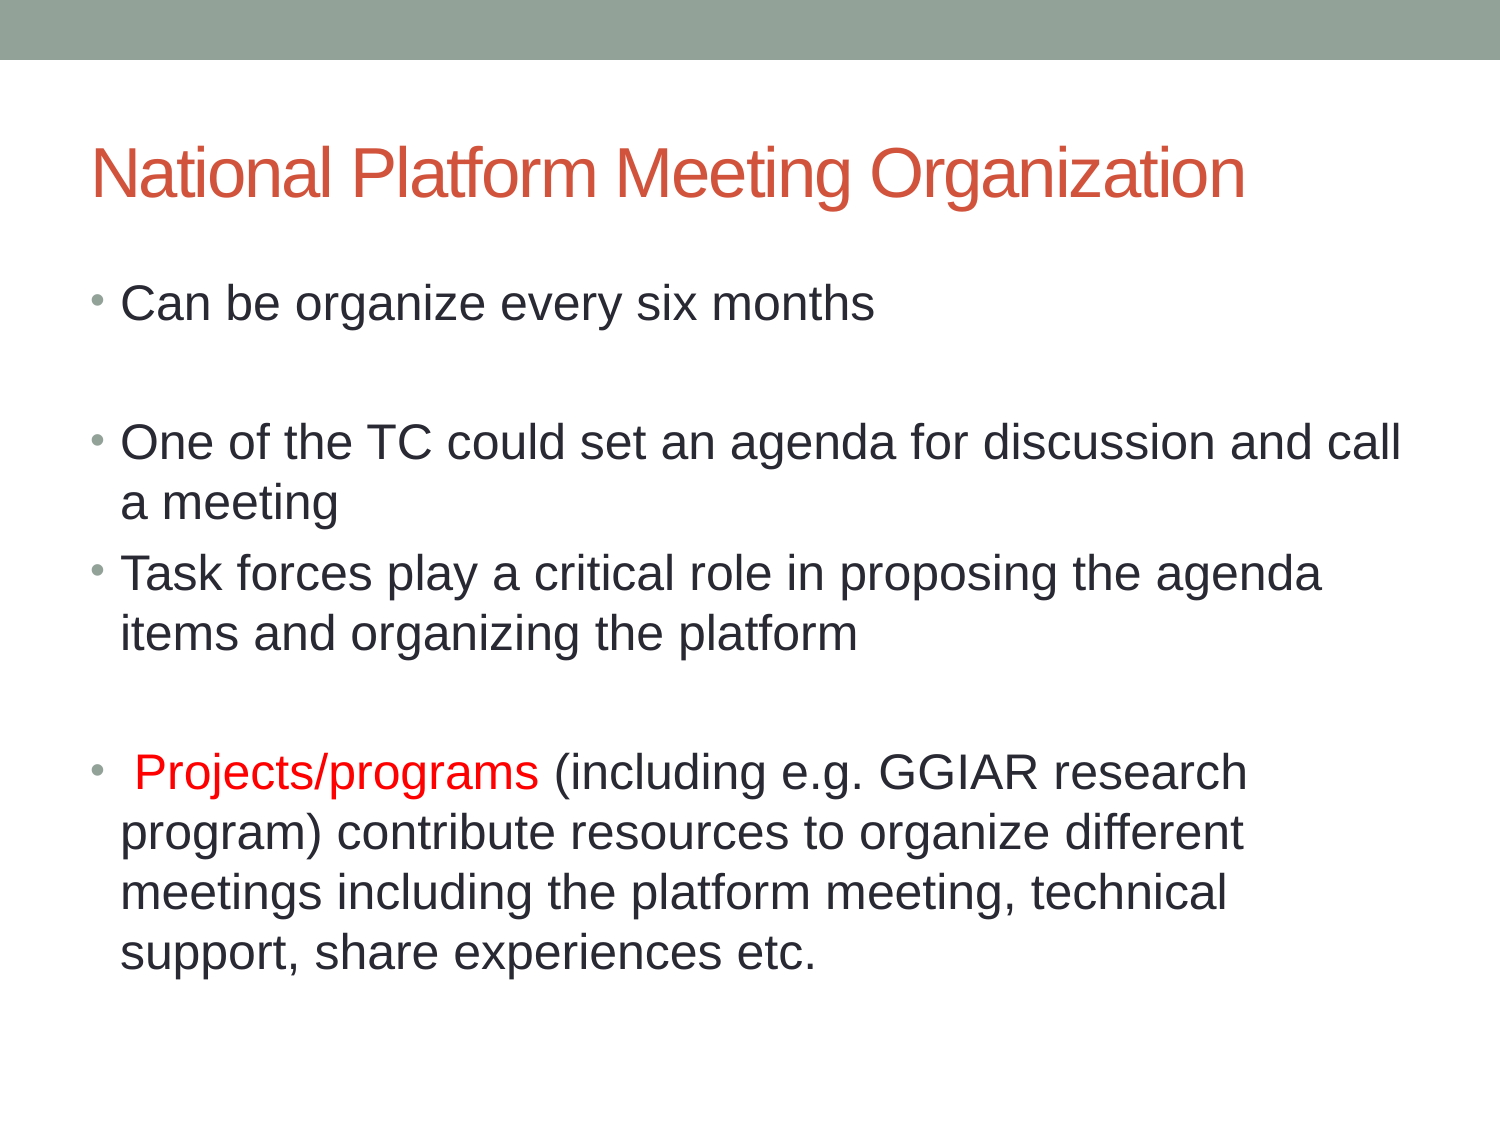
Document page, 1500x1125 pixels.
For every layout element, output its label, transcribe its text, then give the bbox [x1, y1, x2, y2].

list Can be organize every six months One of the TC could set an agenda for discussion and call a meeting Task forces play a critical role in proposing the agenda items and organizing the platform Projects/programs (including e.g. GGIAR research program) contribute resources to organize different meetings including the platform meeting, technical support, share experiences etc. [75, 262, 1425, 1063]
title National Platform Meeting Organization [75, 87, 1425, 250]
